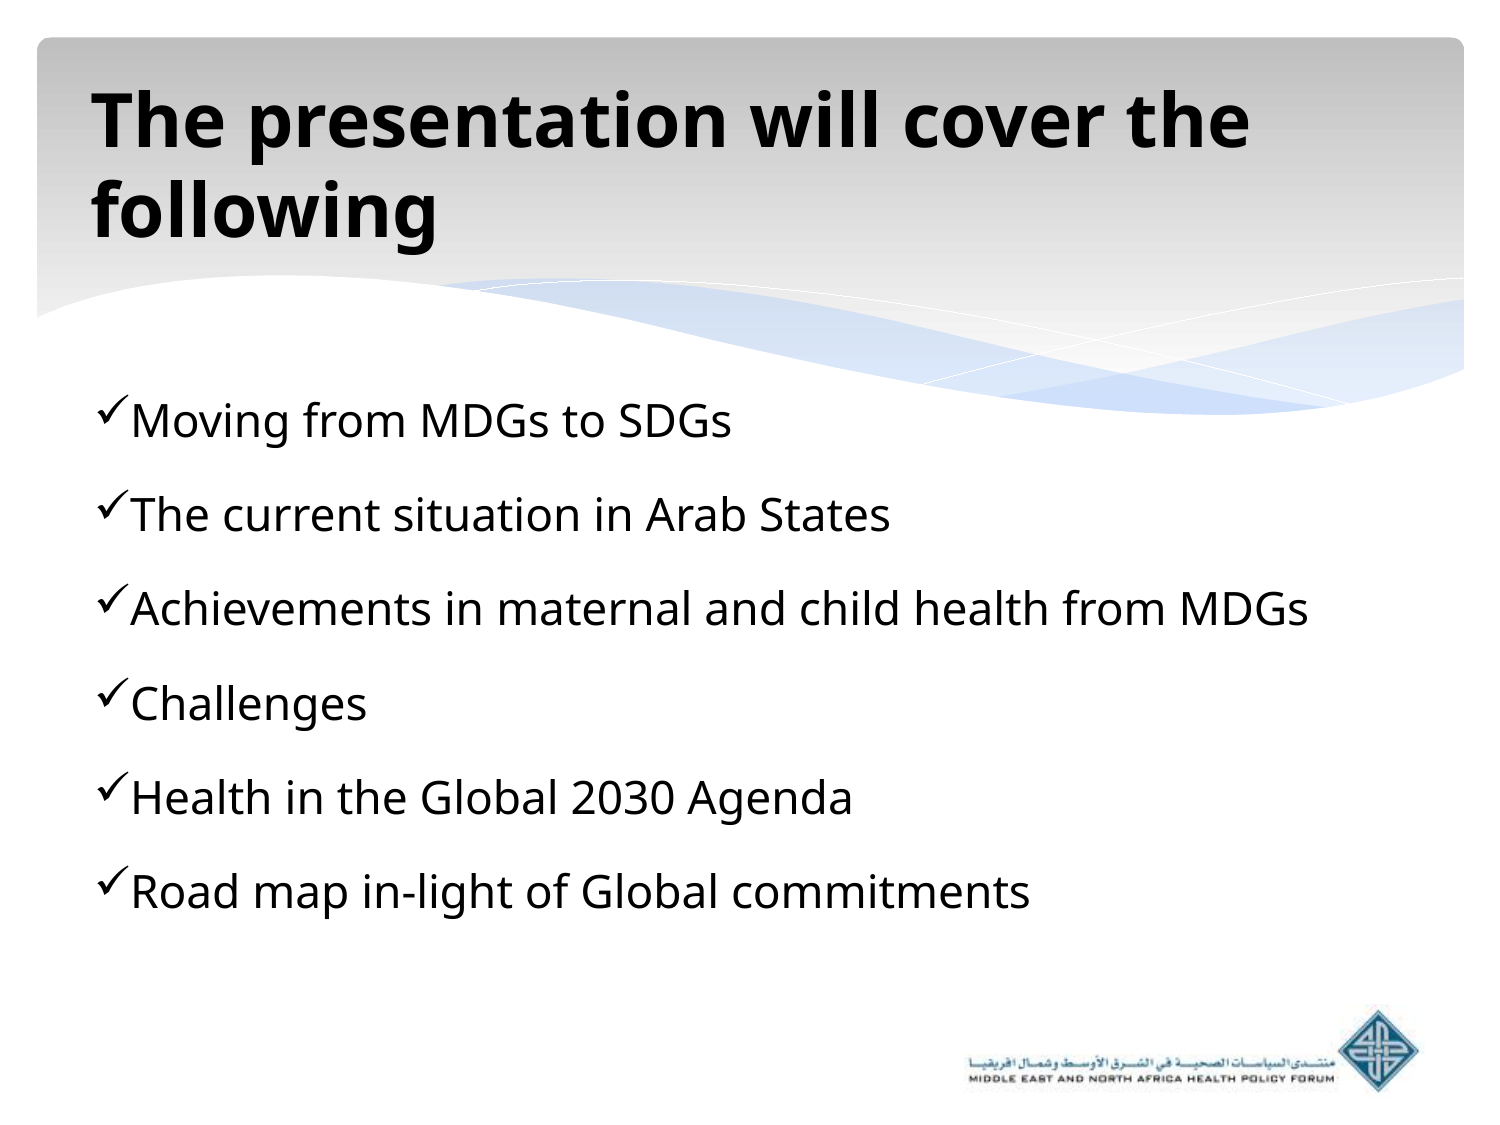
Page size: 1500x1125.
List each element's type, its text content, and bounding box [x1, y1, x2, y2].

list Moving from MDGs to SDGs The current situation in Arab States Achievements in maternal and child health from MDGs Challenges Health in the Global 2030 Agenda Road map in-light of Global commitments [78, 311, 1333, 1005]
title The presentation will cover the following [75, 104, 1425, 311]
picture [964, 1004, 1425, 1099]
